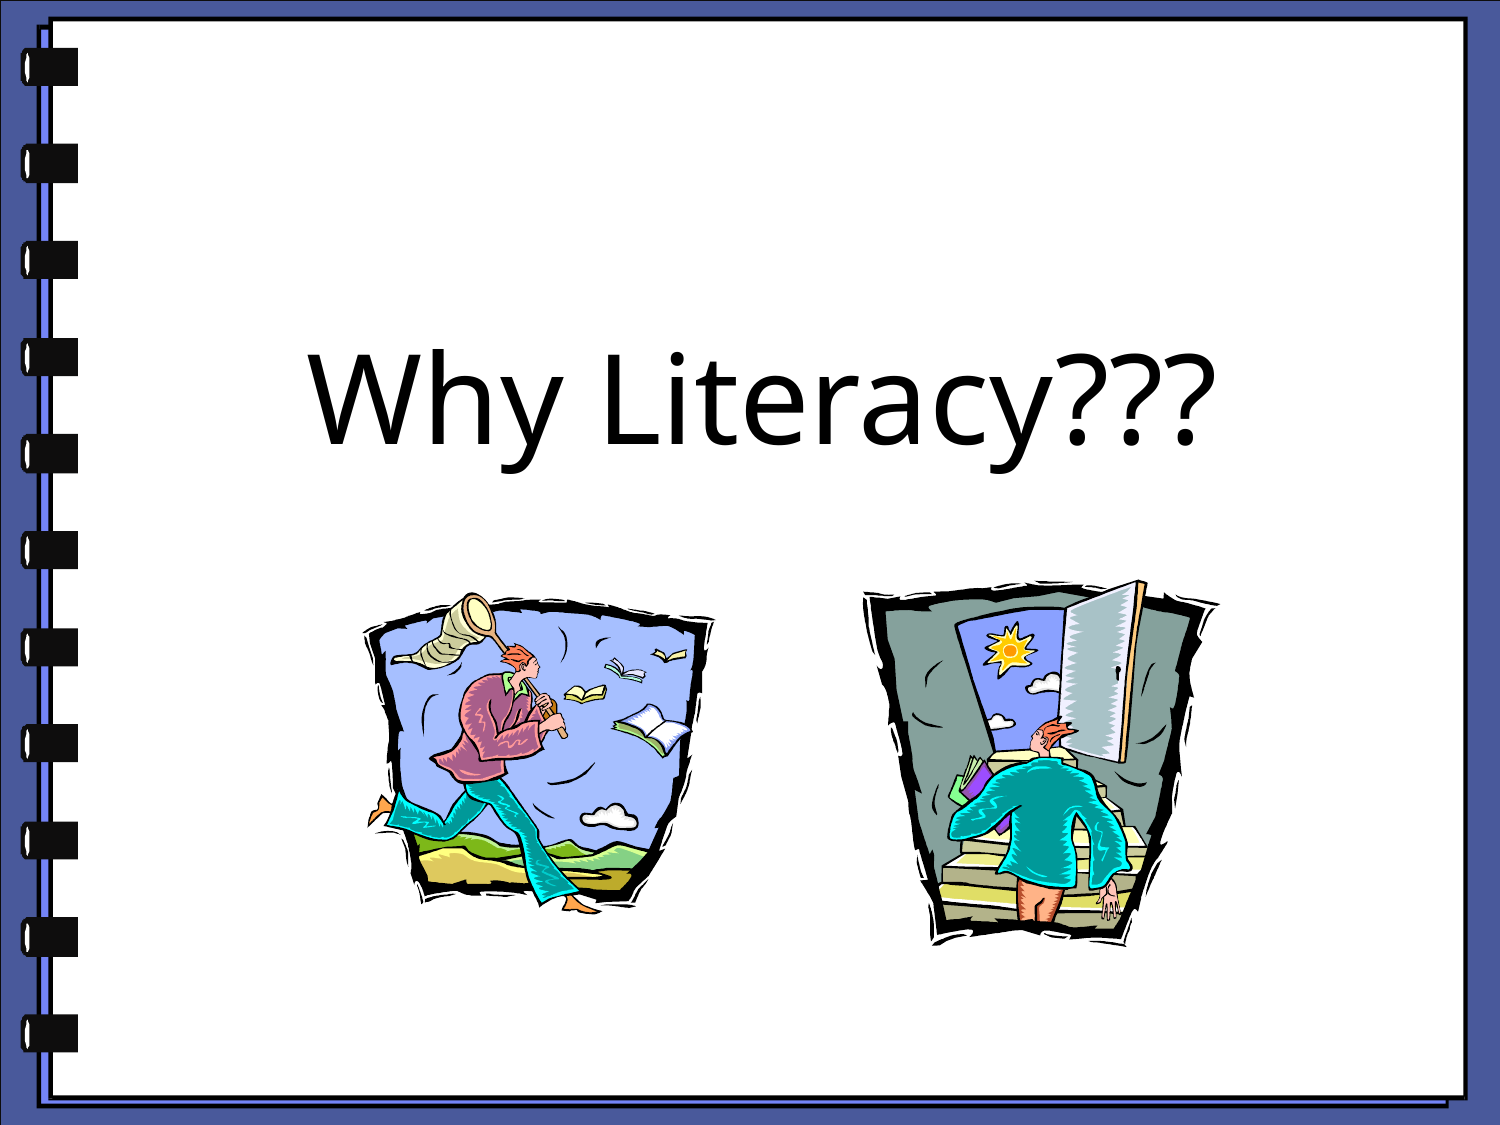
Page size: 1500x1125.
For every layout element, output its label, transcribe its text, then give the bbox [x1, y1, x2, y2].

text_box Why Literacy??? [262, 312, 1263, 478]
picture [362, 587, 722, 920]
picture [862, 574, 1226, 952]
